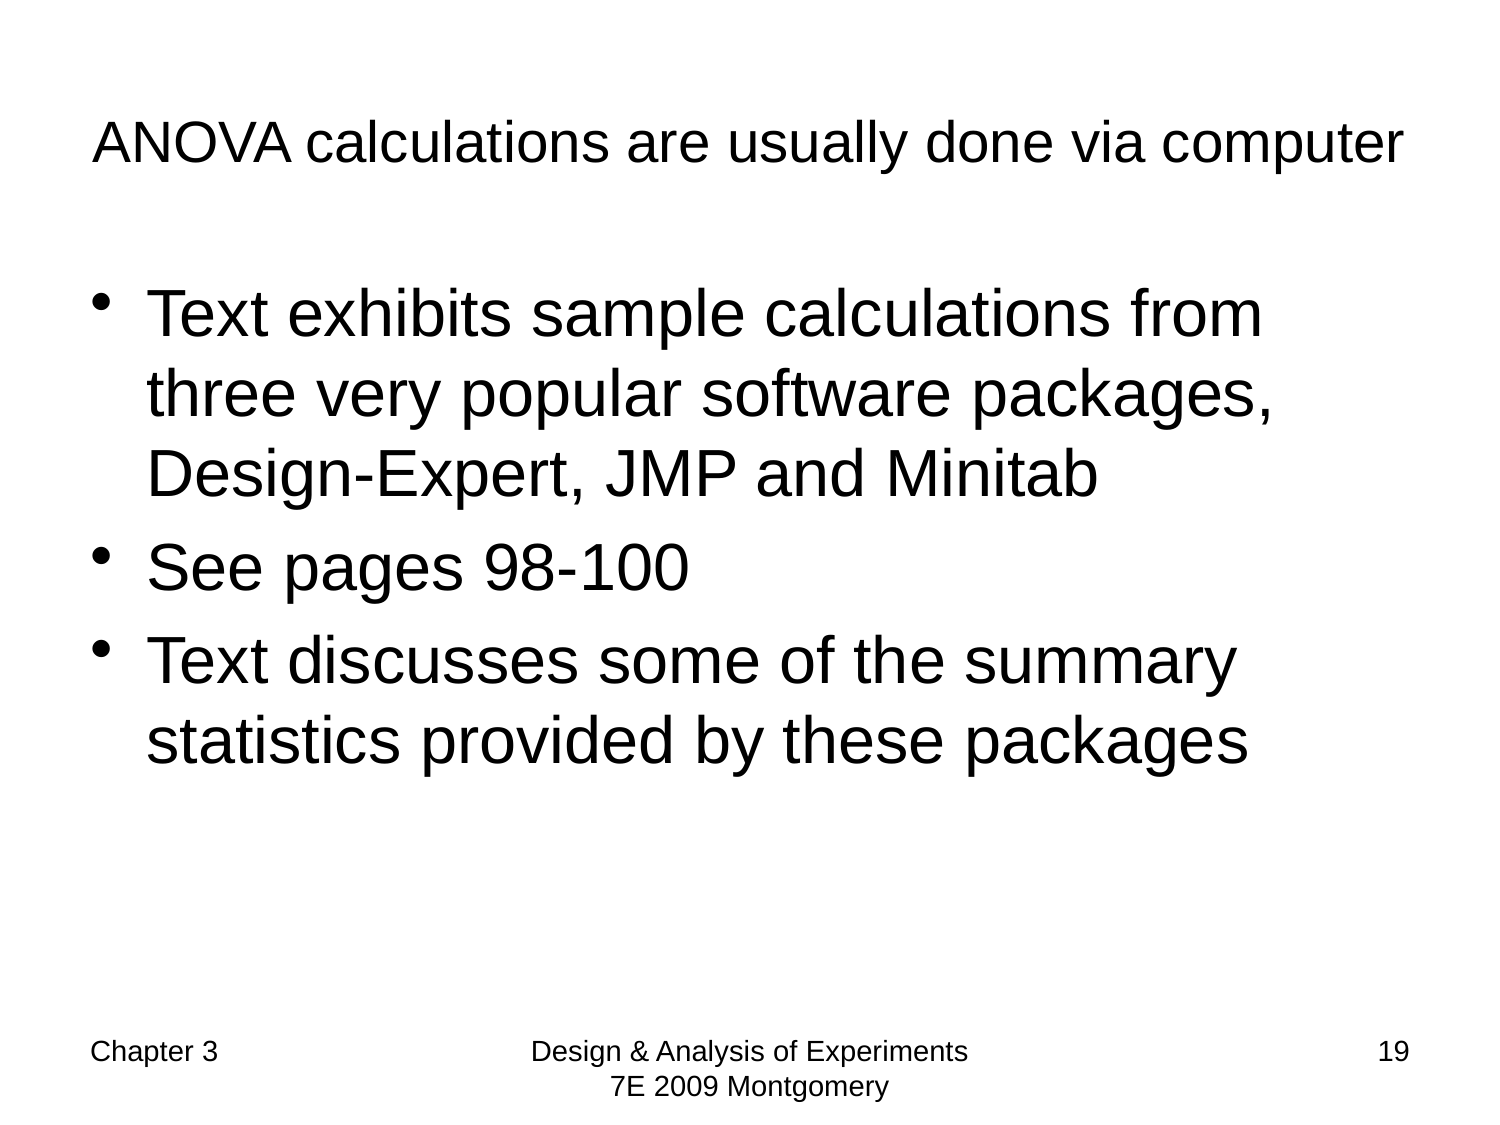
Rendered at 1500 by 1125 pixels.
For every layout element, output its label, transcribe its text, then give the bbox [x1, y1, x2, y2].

slide_number 19 [1074, 1024, 1426, 1103]
footer Design & Analysis of Experiments 7E 2009 Montgomery [512, 1024, 988, 1103]
title ANOVA calculations are usually done via computer [74, 44, 1426, 233]
slide_number Chapter 3 [74, 1024, 426, 1103]
list Text exhibits sample calculations from three very popular software packages, Design-Expert, JMP and Minitab See pages 98-100 Text discusses some of the summary statistics provided by these packages [74, 262, 1426, 1006]
